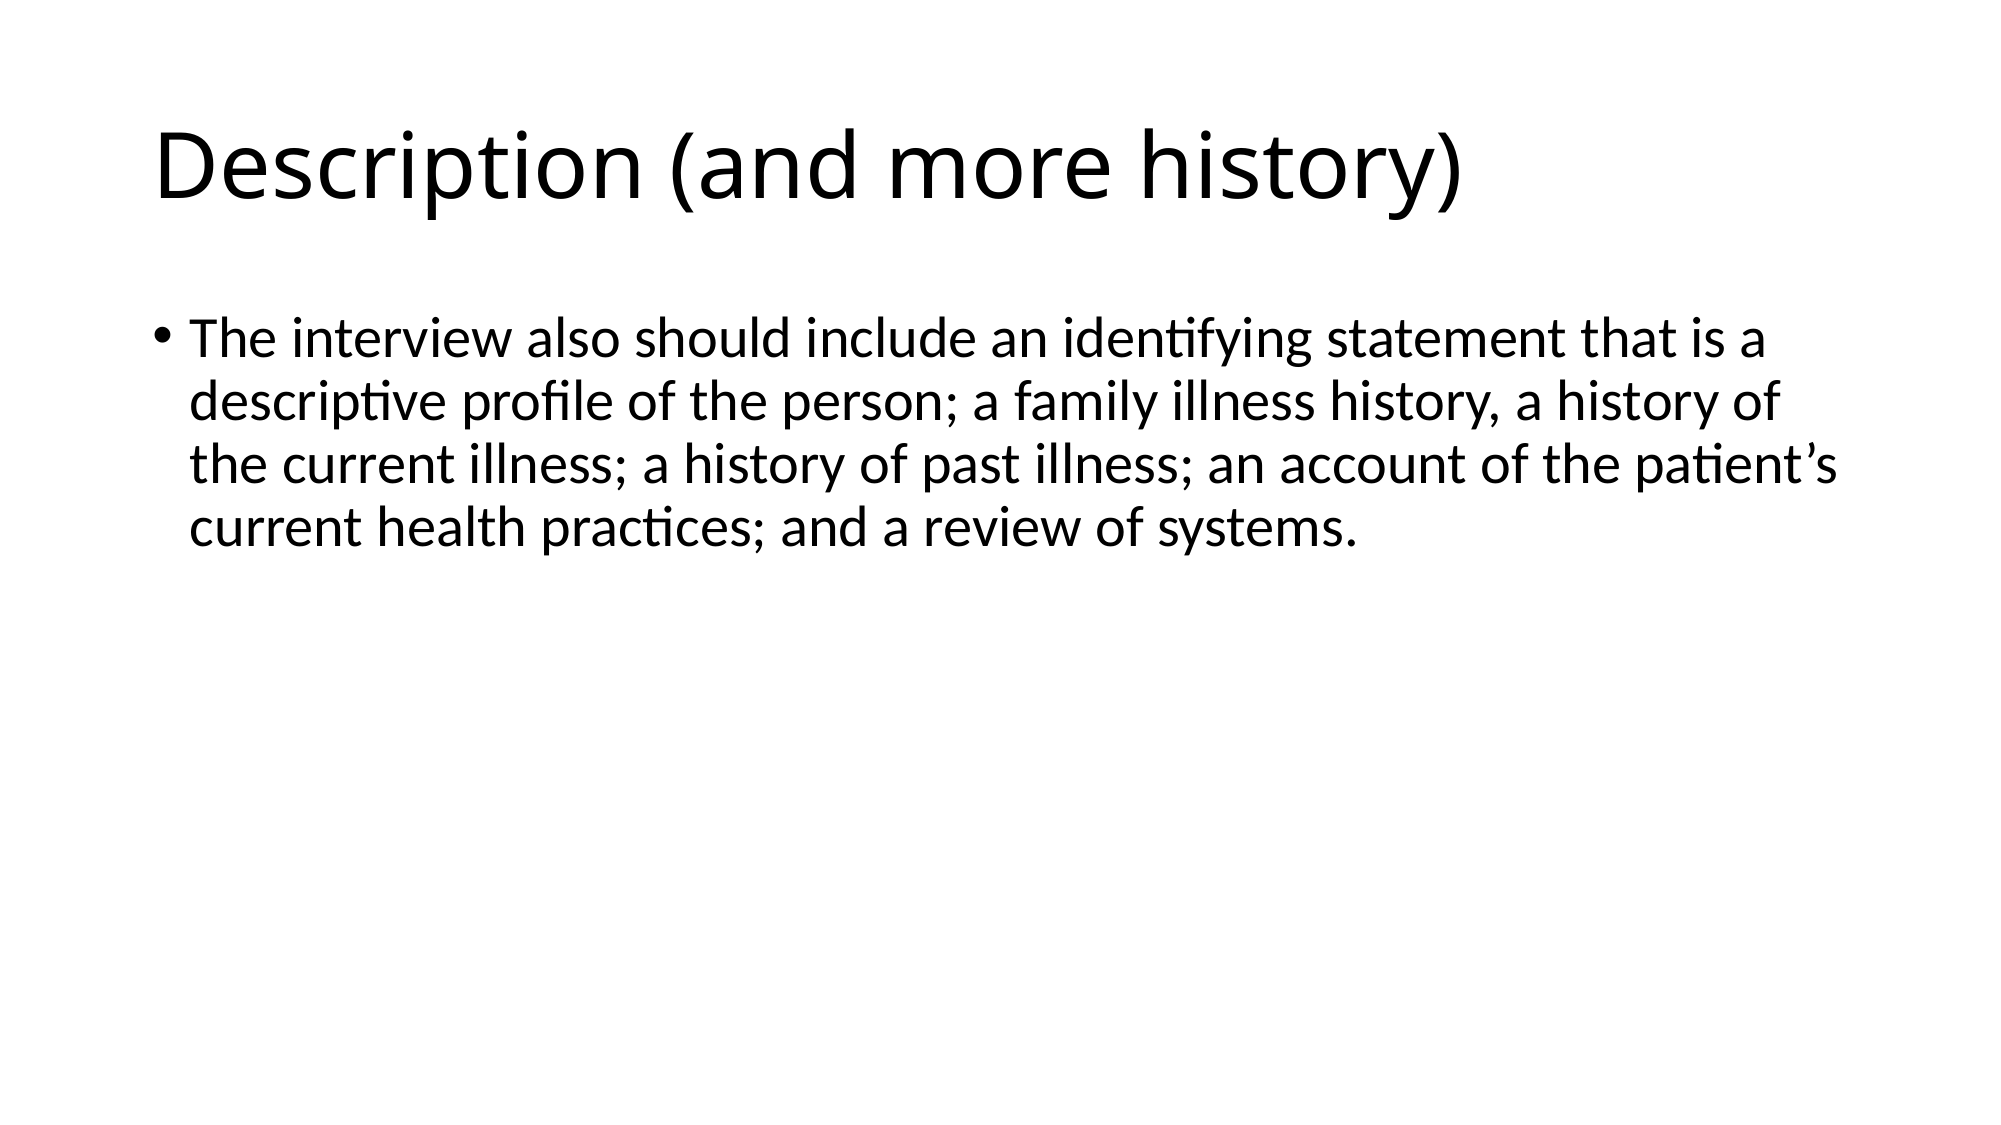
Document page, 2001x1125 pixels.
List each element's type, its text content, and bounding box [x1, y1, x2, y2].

list The interview also should include an identifying statement that is a descriptive profile of the person; a family illness history, a history of the current illness; a history of past illness; an account of the patient’s current health practices; and a review of systems. [137, 299, 1863, 1014]
title Description (and more history) [137, 59, 1863, 278]
